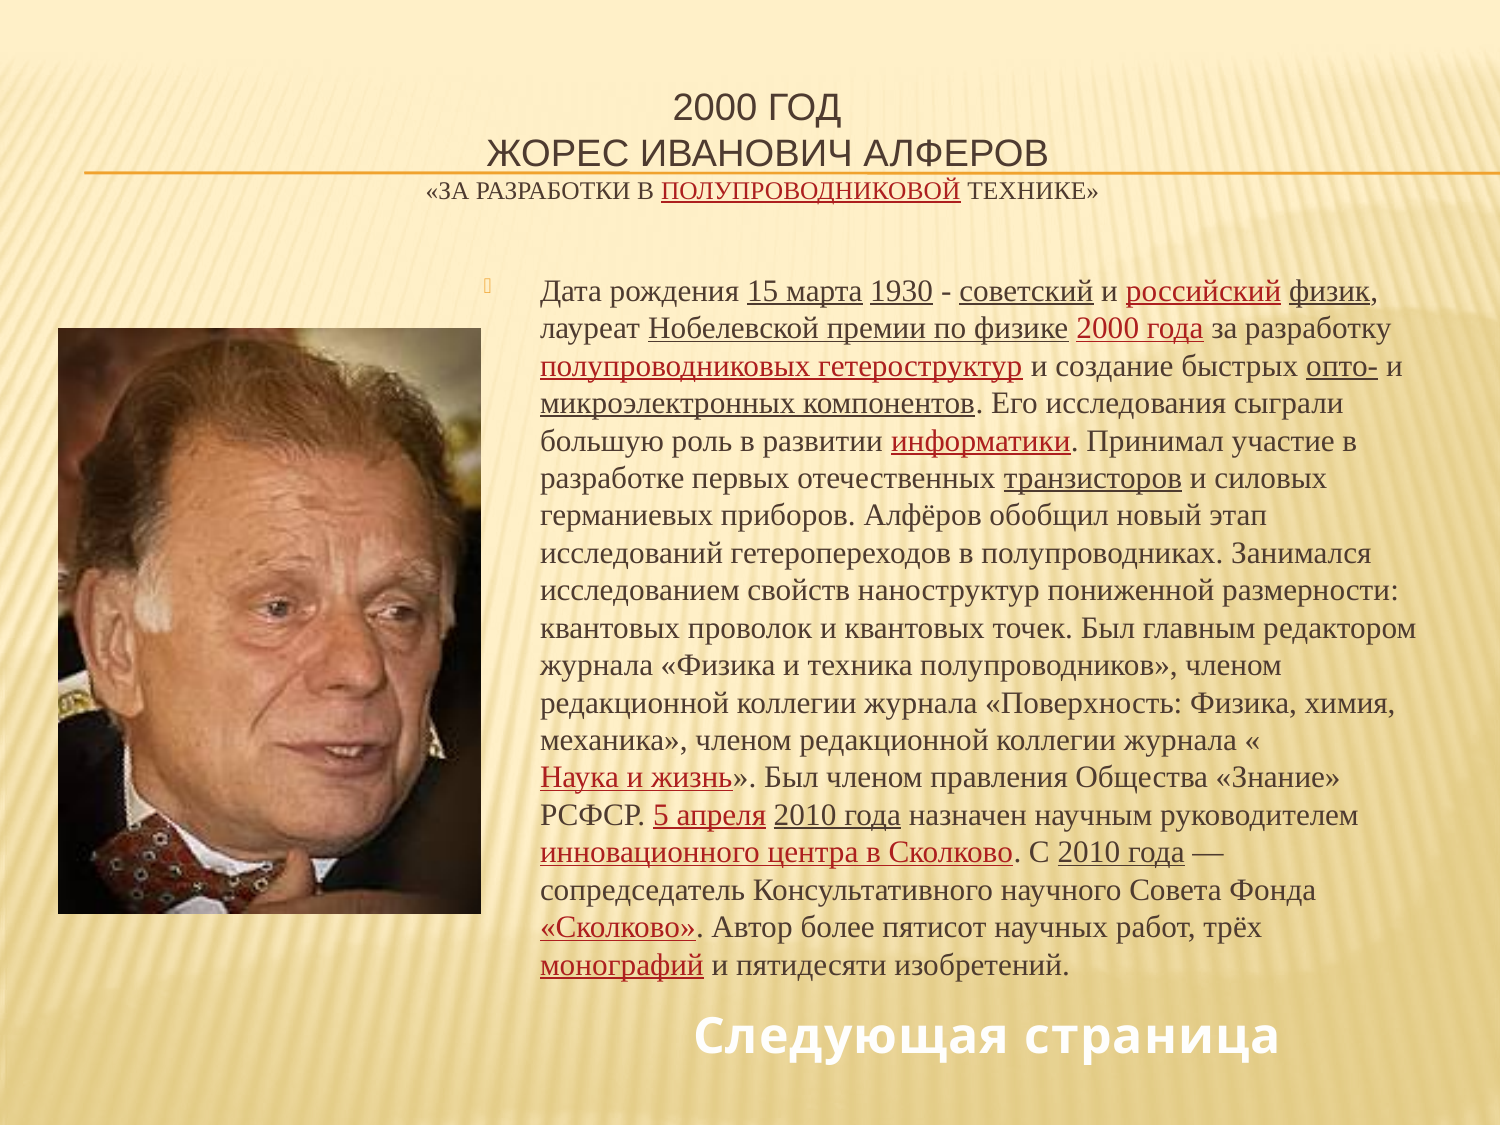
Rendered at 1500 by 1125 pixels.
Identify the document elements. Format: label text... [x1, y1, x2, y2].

title 2000 год Жорес Иванович Алферов «за разработки в полупроводниковой технике» [50, 75, 1475, 213]
picture [58, 327, 481, 915]
list Дата рождения 15 марта 1930 - советский и российский физик, лауреат Нобелевской премии по физике 2000 года за разработку полупроводниковых гетероструктур и создание быстрых опто- и микроэлектронных компонентов. Его исследования сыграли большую роль в развитии информатики. Принимал участие в разработке первых отечественных транзисторов и силовых германиевых приборов. Алфёров обобщил новый этап исследований гетеропереходов в полупроводниках. Занимался исследованием свойств наноструктур пониженной размерности: квантовых проволок и квантовых точек. Был главным редактором журнала «Физика и техника полупроводников», членом редакционной коллегии журнала «Поверхность: Физика, химия, механика», членом редакционной коллегии журнала «Наука и жизнь». Был членом правления Общества «Знание» РСФСР. 5 апреля 2010 года назначен научным руководителем инновационного центра в Сколково. С 2010 года — сопредседатель Консультативного научного Совета Фонда «Сколково». Автор более пятисот научных работ, трёх монографий и пятидесяти изобретений. [468, 262, 1442, 1032]
text_box Следующая страница [678, 996, 1297, 1071]
